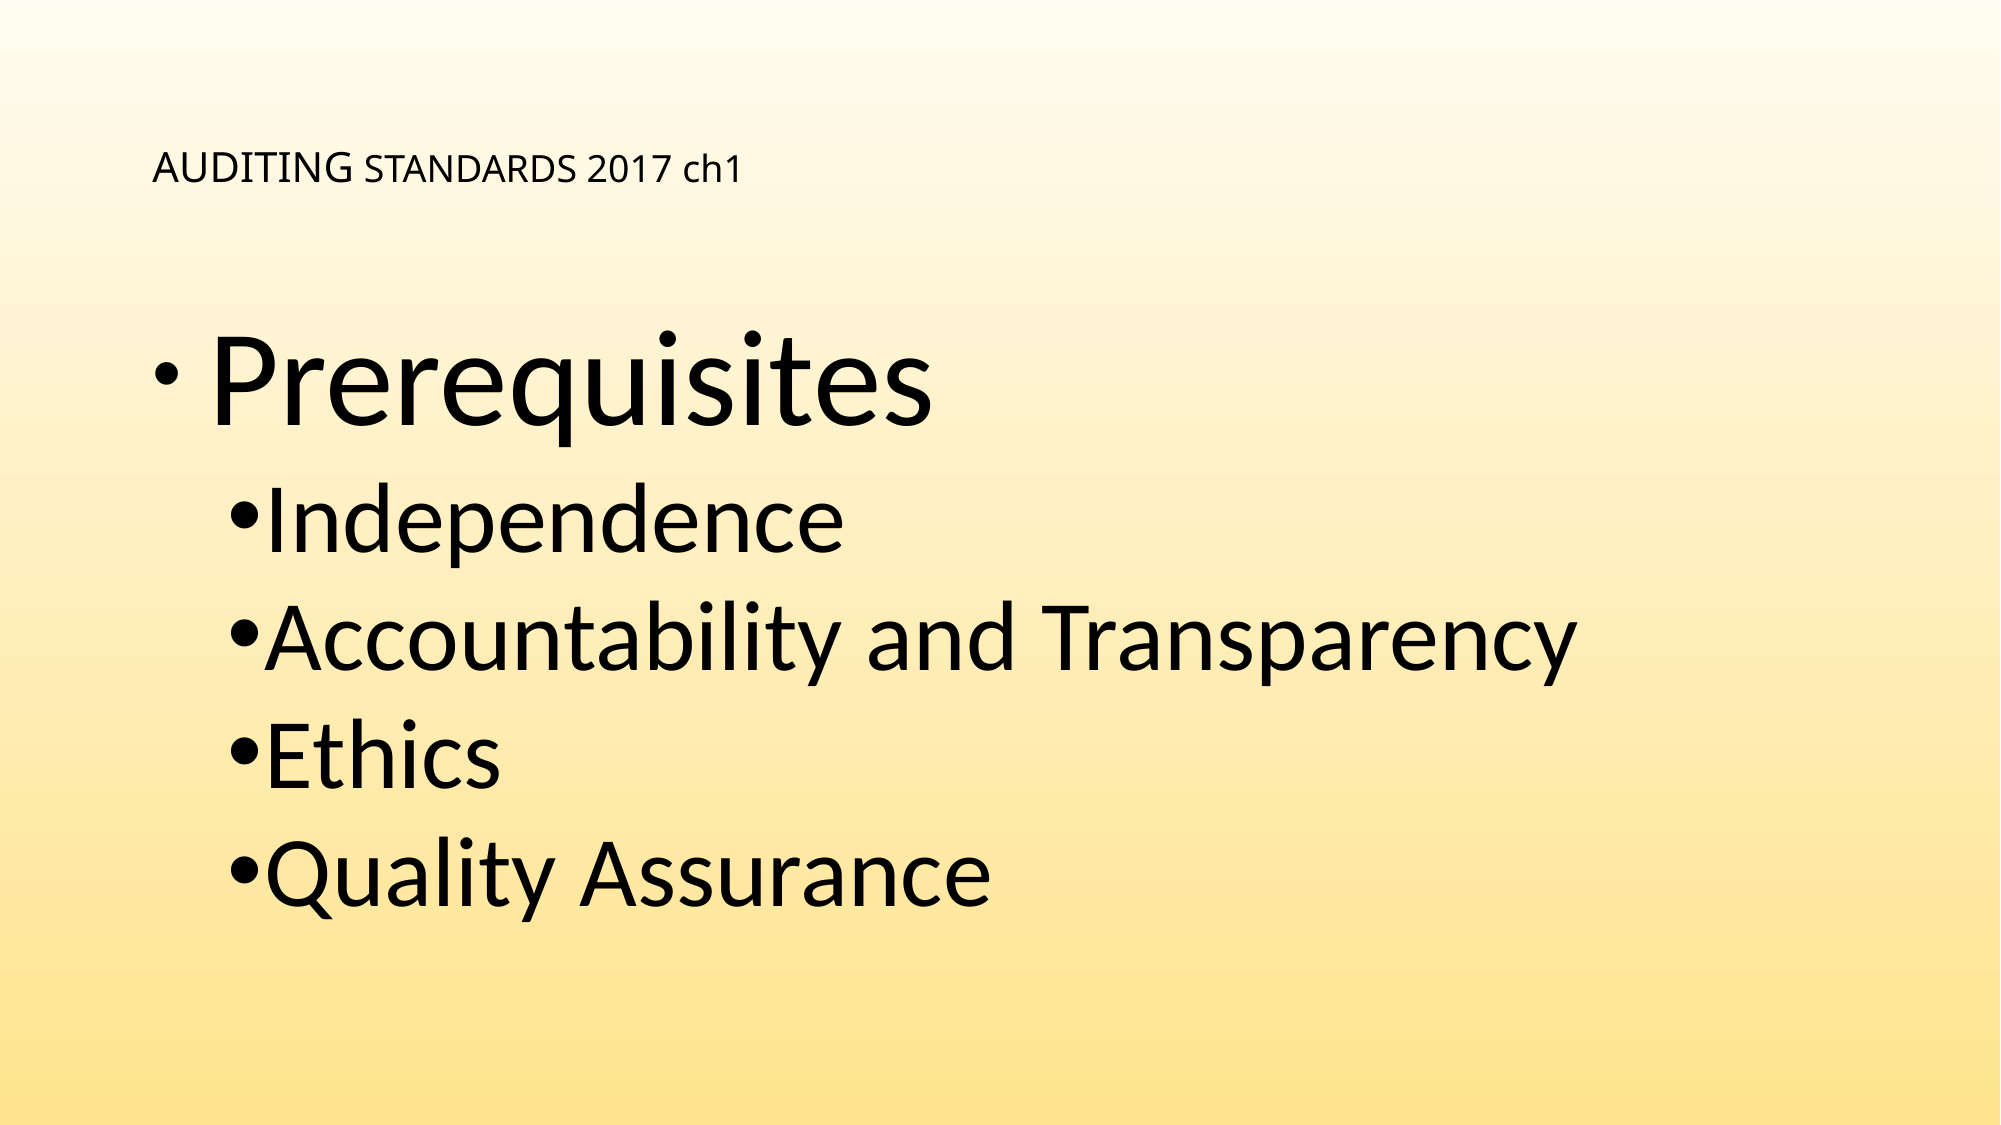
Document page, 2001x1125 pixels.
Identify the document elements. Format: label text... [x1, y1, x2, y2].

list Prerequisites Independence Accountability and Transparency Ethics Quality Assurance [137, 299, 1863, 1014]
title AUDITING STANDARDS 2017 ch1 [137, 59, 1863, 278]
